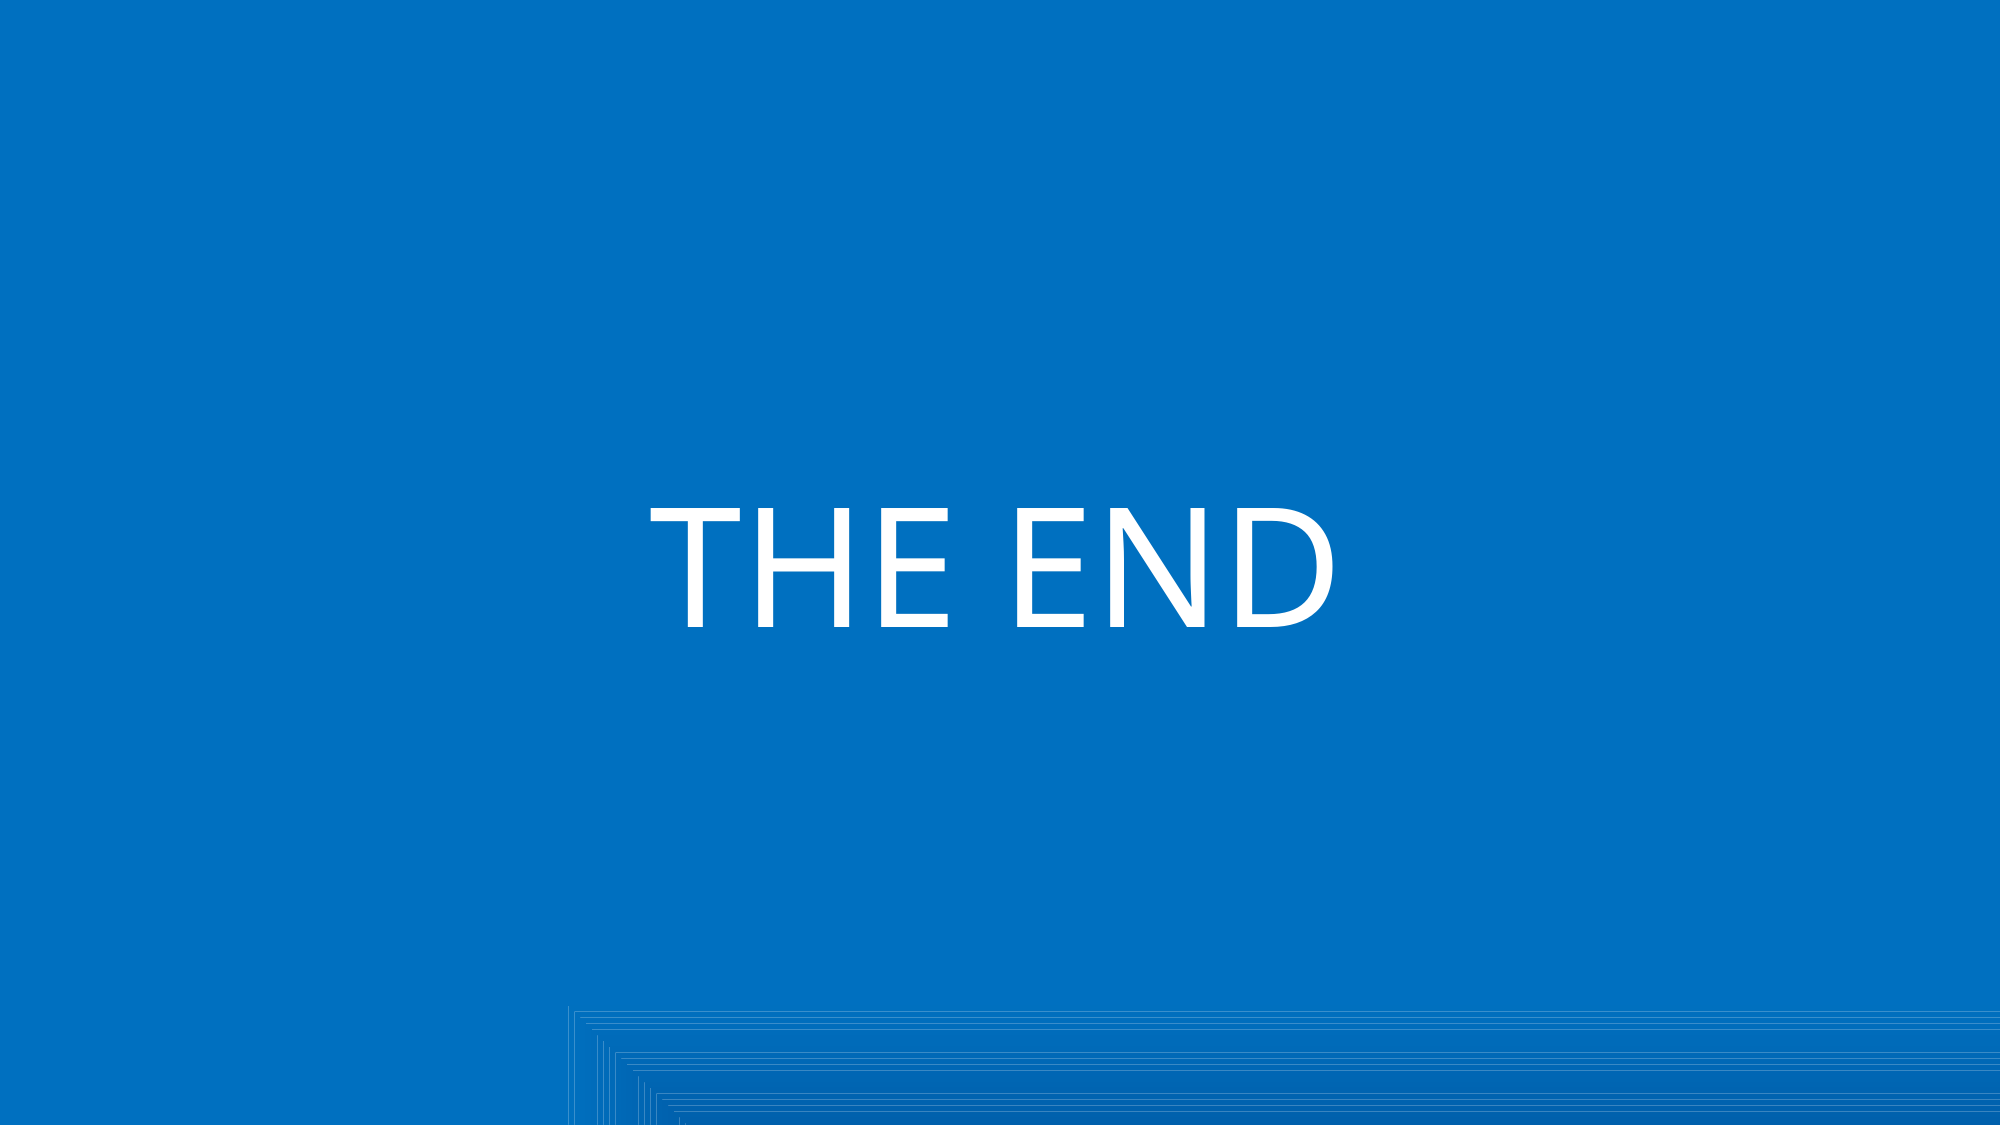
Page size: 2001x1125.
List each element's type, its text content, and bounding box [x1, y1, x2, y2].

text_box [0, 0, 2000, 1125]
text_box THE END [634, 453, 1396, 669]
